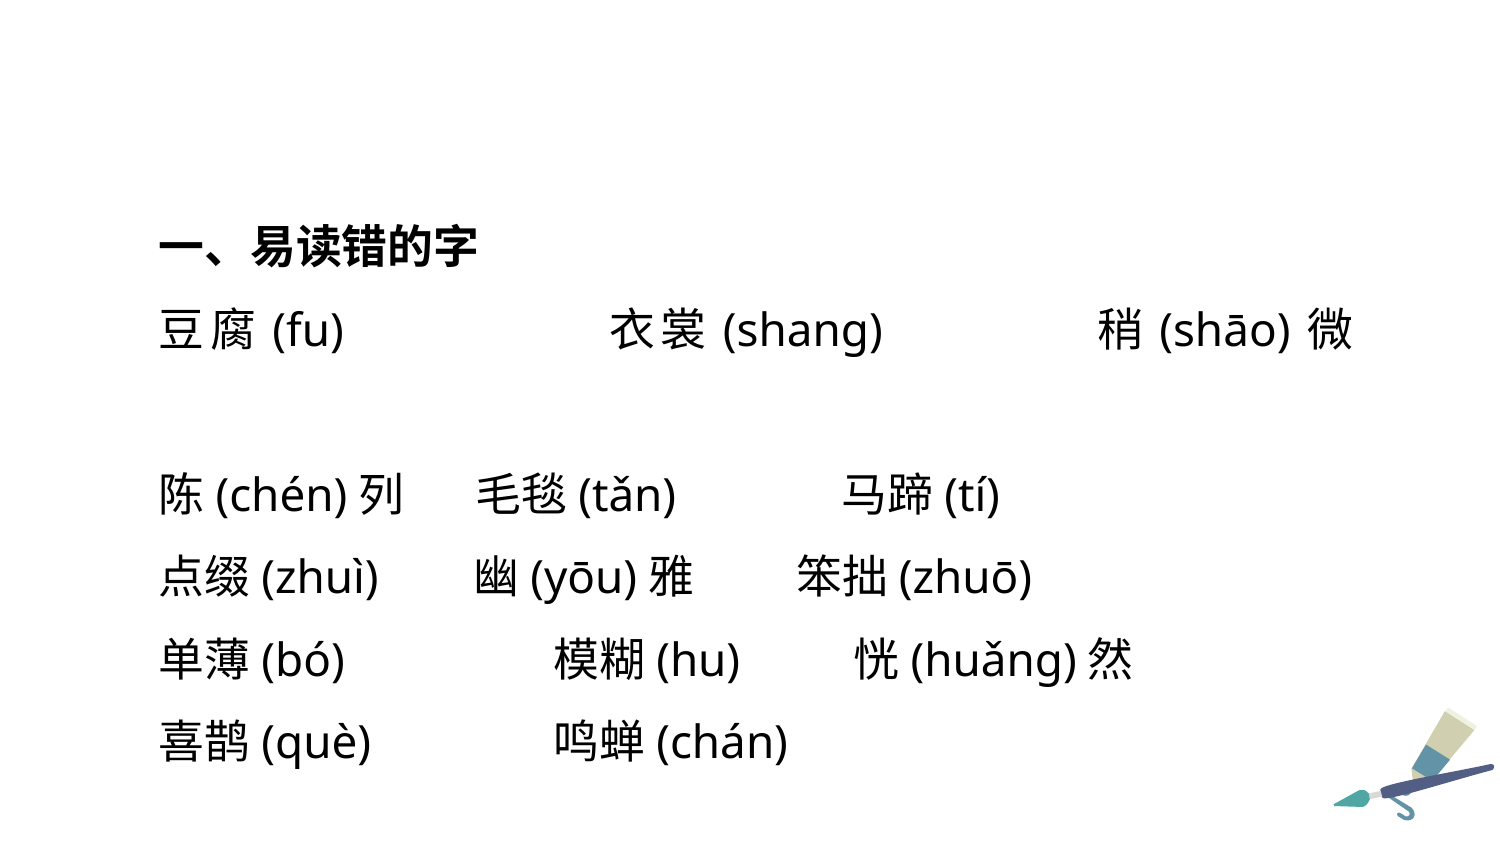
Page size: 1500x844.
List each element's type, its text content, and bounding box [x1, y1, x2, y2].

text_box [1358, 708, 1481, 844]
text_box 一、易读错的字 豆腐(fu) 衣裳(shang) 稍(shāo)微 陈(chén)列 毛毯(tǎn) 马蹄(tí) 点缀(zhuì) 幽(yōu)雅 笨拙(zhuō) 单薄(bó) 模糊(hu) 恍(huǎng)然 喜鹊(què) 鸣蝉(chán) [144, 183, 1368, 775]
